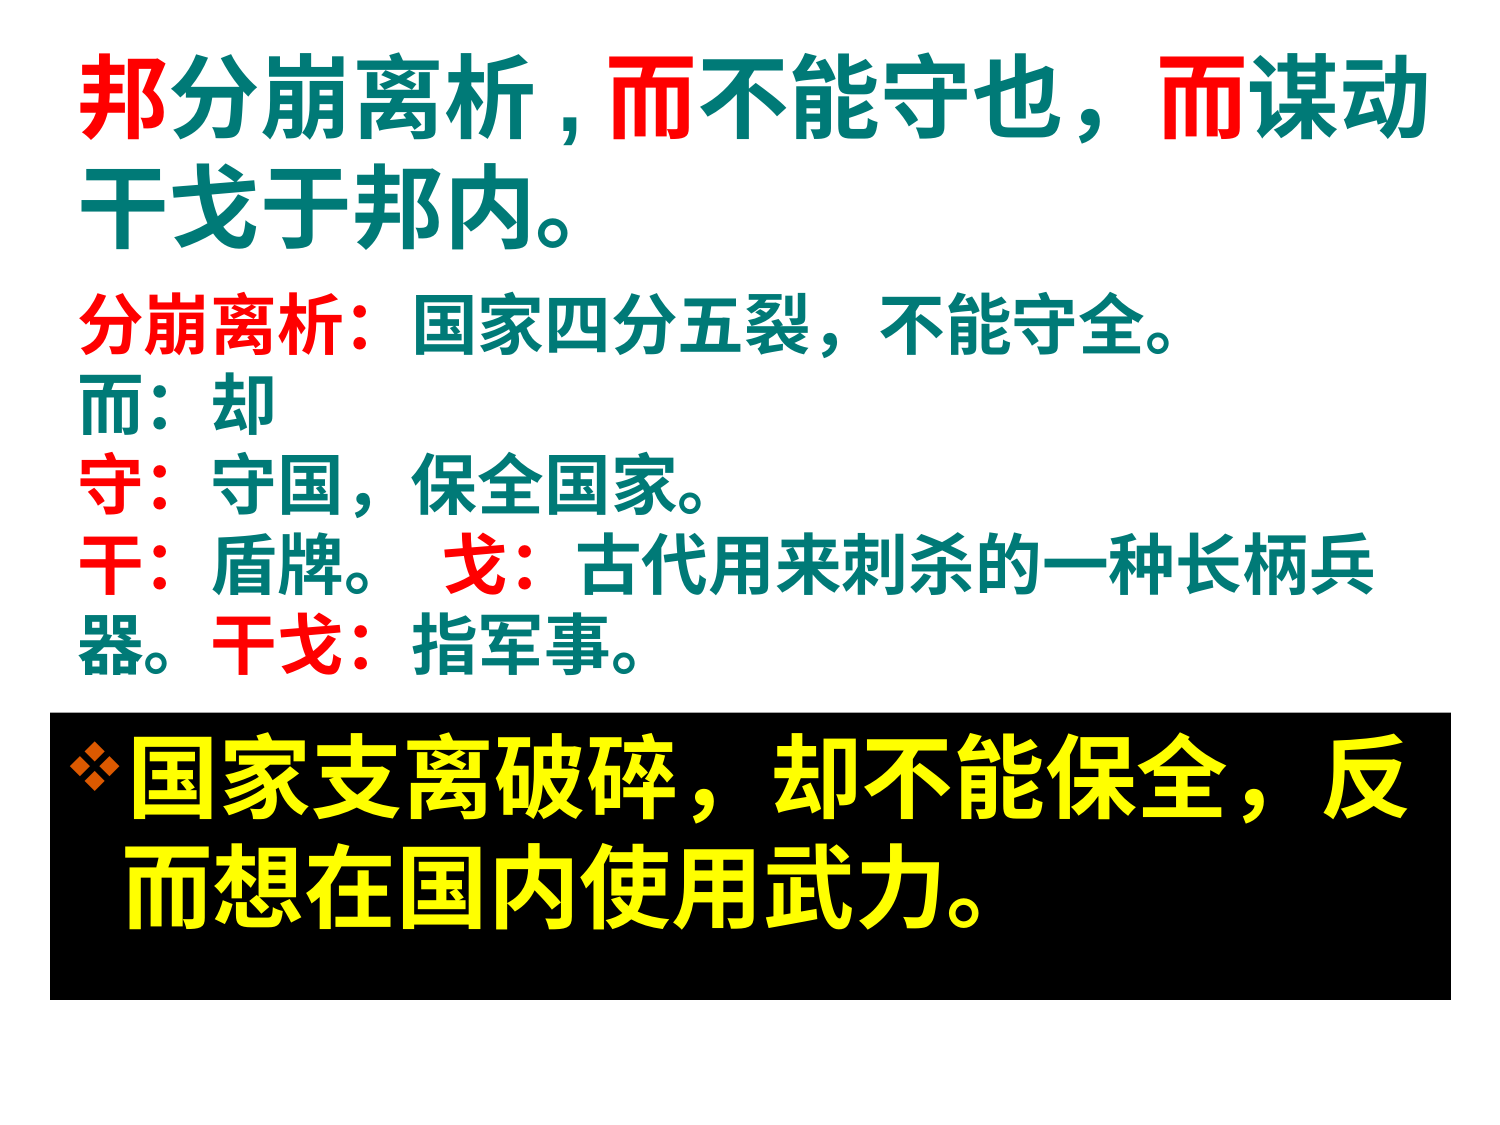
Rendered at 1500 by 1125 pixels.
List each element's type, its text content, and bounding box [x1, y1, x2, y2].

list 国家支离破碎，却不能保全，反而想在国内使用武力。 [49, 712, 1452, 1001]
title 邦分崩离析,而不能守也，而谋动干戈于邦内。 [62, 24, 1476, 276]
text_box 分崩离析：国家四分五裂，不能守全。 而：却 守：守国，保全国家。 干：盾牌。 戈：古代用来刺杀的一种长柄兵器。干戈：指军事。 [62, 275, 1425, 690]
